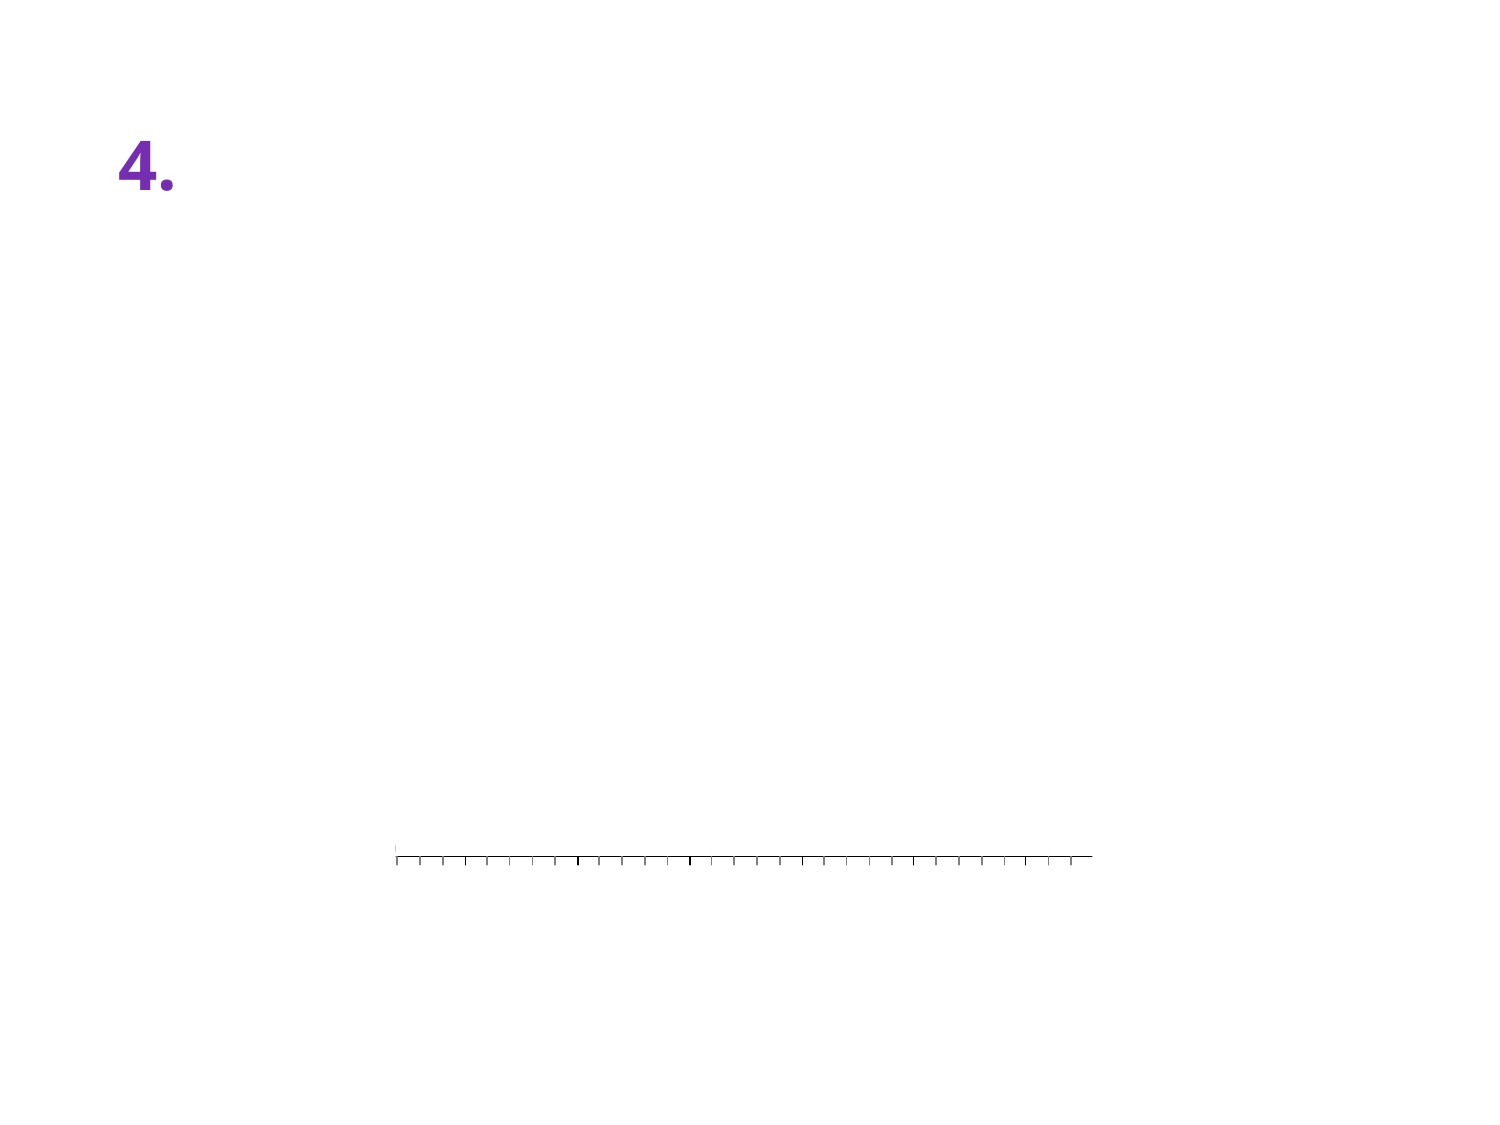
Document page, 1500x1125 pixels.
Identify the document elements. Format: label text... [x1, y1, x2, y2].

title 4. [103, 59, 1397, 278]
picture [395, 397, 1093, 871]
